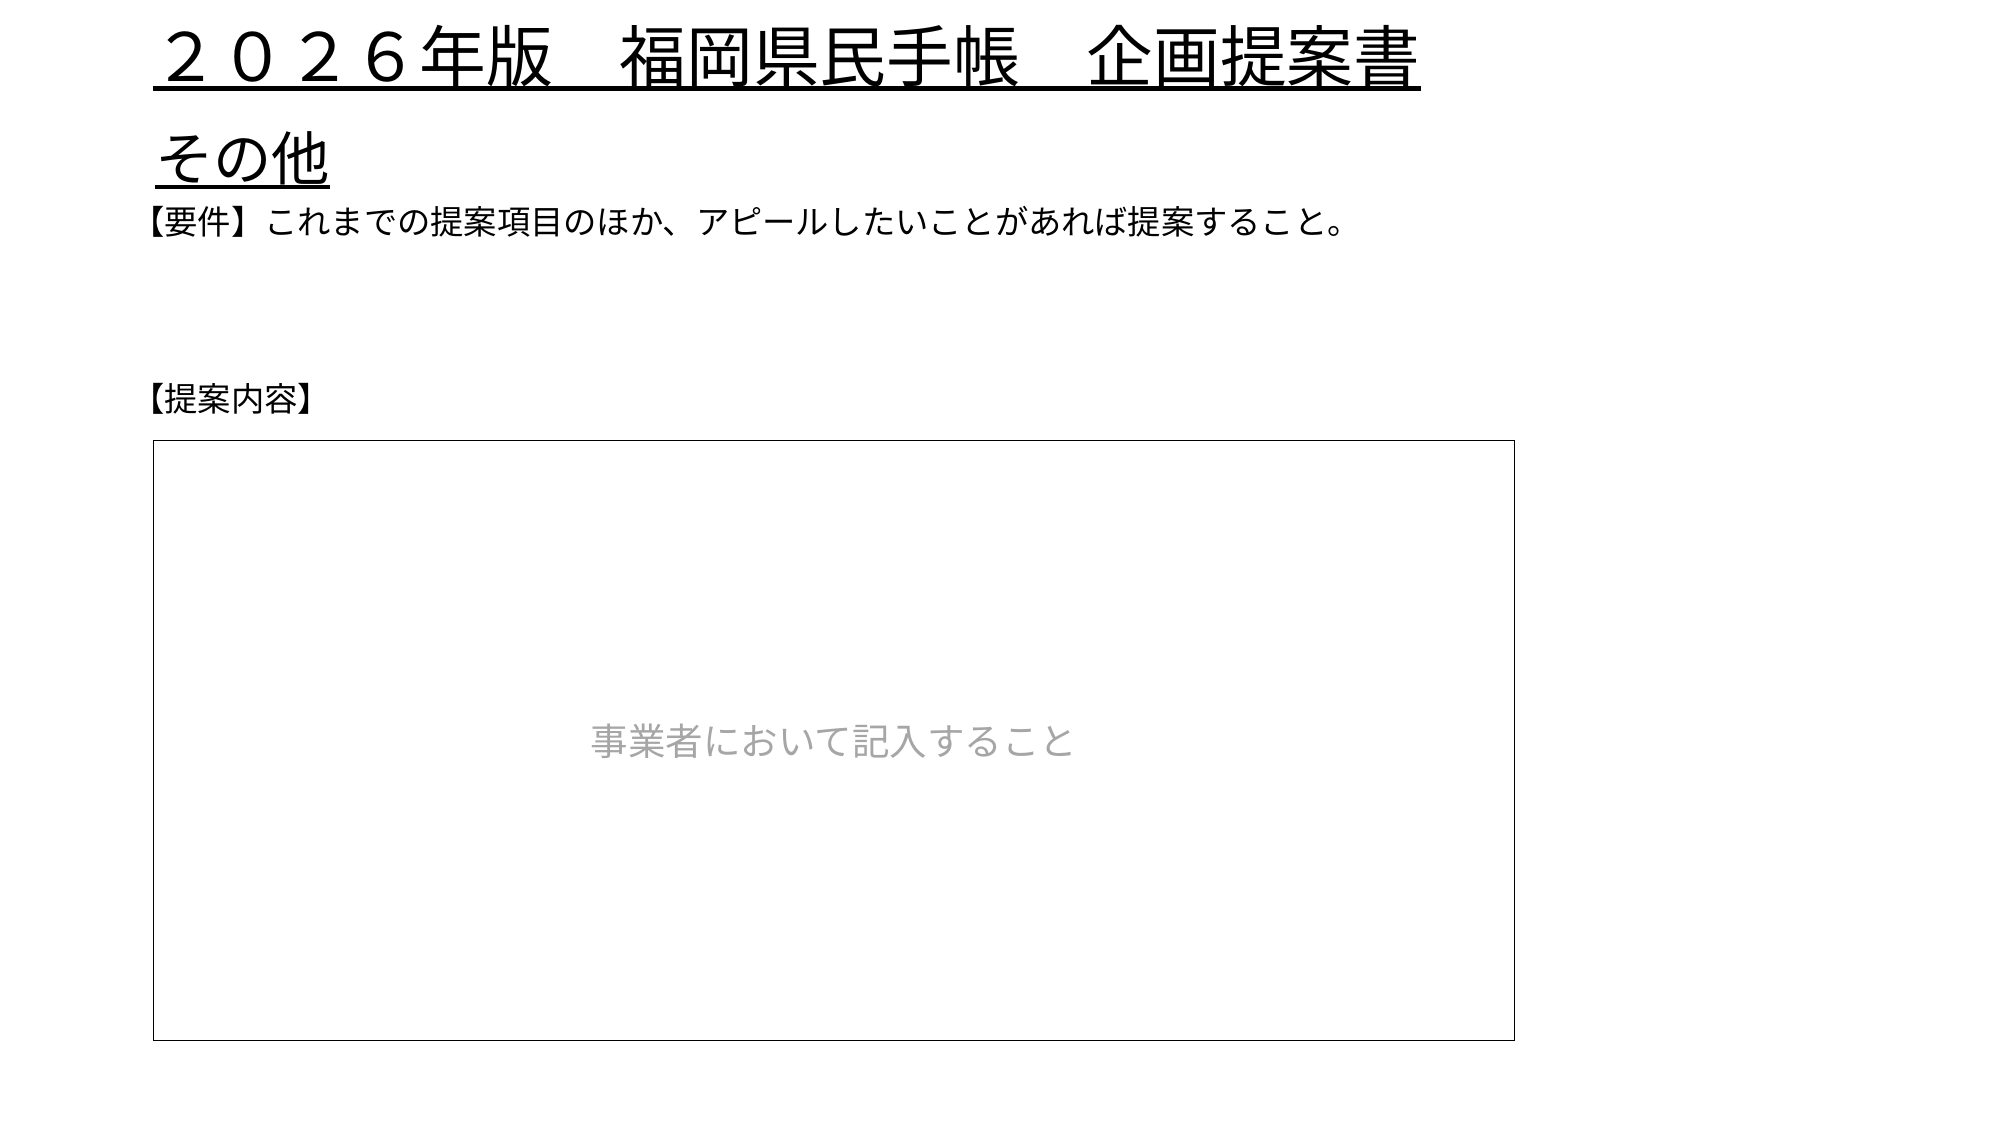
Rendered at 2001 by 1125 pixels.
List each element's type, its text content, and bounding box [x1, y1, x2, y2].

subtitle その他 [140, 129, 1457, 194]
title ２０２６年版 福岡県民手帳 企画提案書 [137, 11, 1531, 108]
text_box 事業者において記入すること [153, 440, 1515, 1041]
text_box 【要件】これまでの提案項目のほか、アピールしたいことがあれば提案すること。 [116, 194, 1860, 286]
text_box 【提案内容】 [116, 355, 1860, 441]
